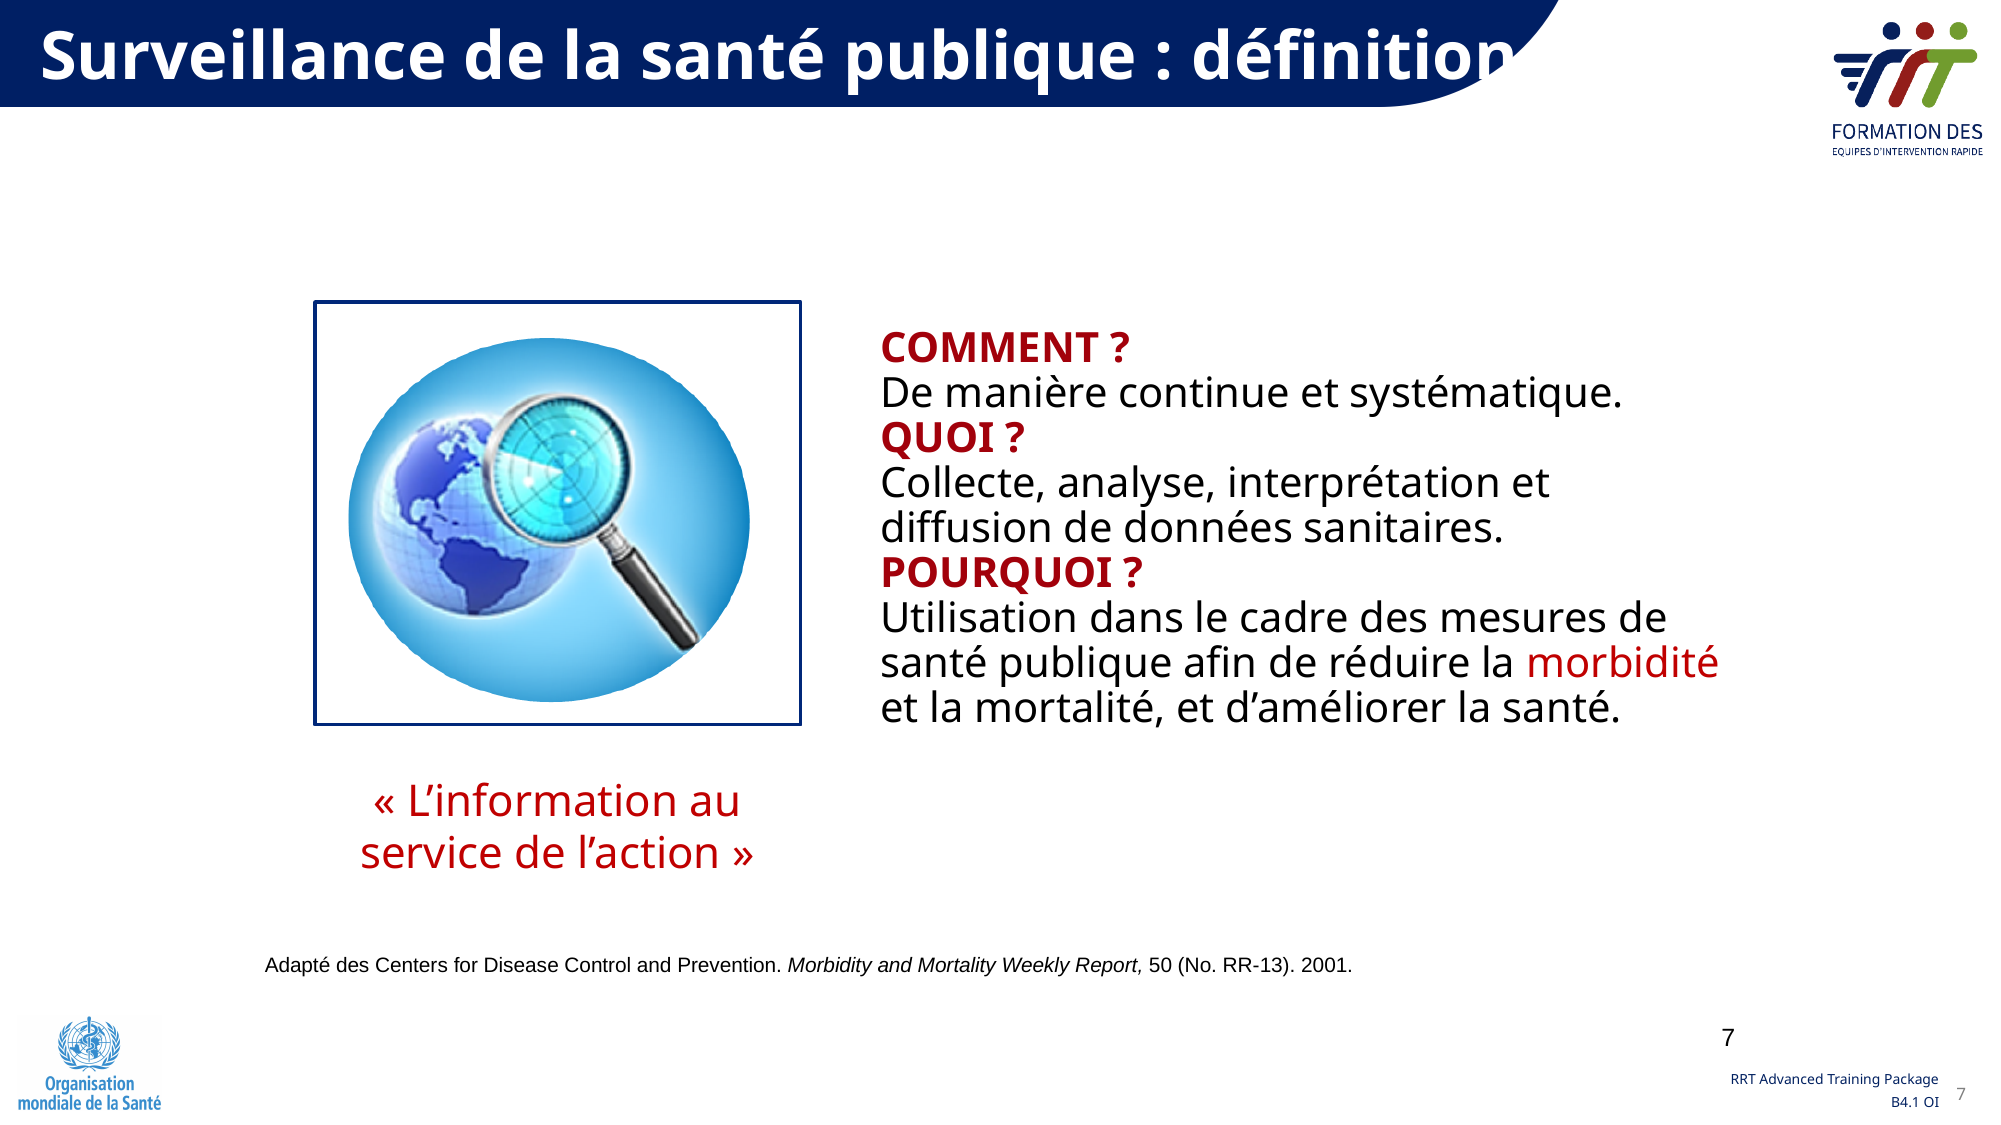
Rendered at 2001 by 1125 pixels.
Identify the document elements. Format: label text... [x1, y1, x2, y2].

picture [0, 0, 1583, 107]
text_box « L’information au service de l’action » [313, 764, 802, 885]
text_box Adapté des Centers for Disease Control and Prevention. Morbidity and Mortality Weekly Report, 50 (No. RR-13). 2001. [249, 944, 1550, 985]
text_box Surveillance de la santé publique : définition [25, 5, 1550, 101]
picture [313, 300, 802, 726]
list COMMENT ? De manière continue et systématique. QUOI ? Collecte, analyse, interprétation et diffusion de données sanitaires. POURQUOI ? Utilisation dans le cadre des mesures de santé publique afin de réduire la morbidité et la mortalité, et d’améliorer la santé. [872, 319, 1732, 707]
picture [1832, 21, 1983, 157]
slide_number 7 [1400, 1014, 1750, 1093]
picture [17, 1015, 162, 1111]
